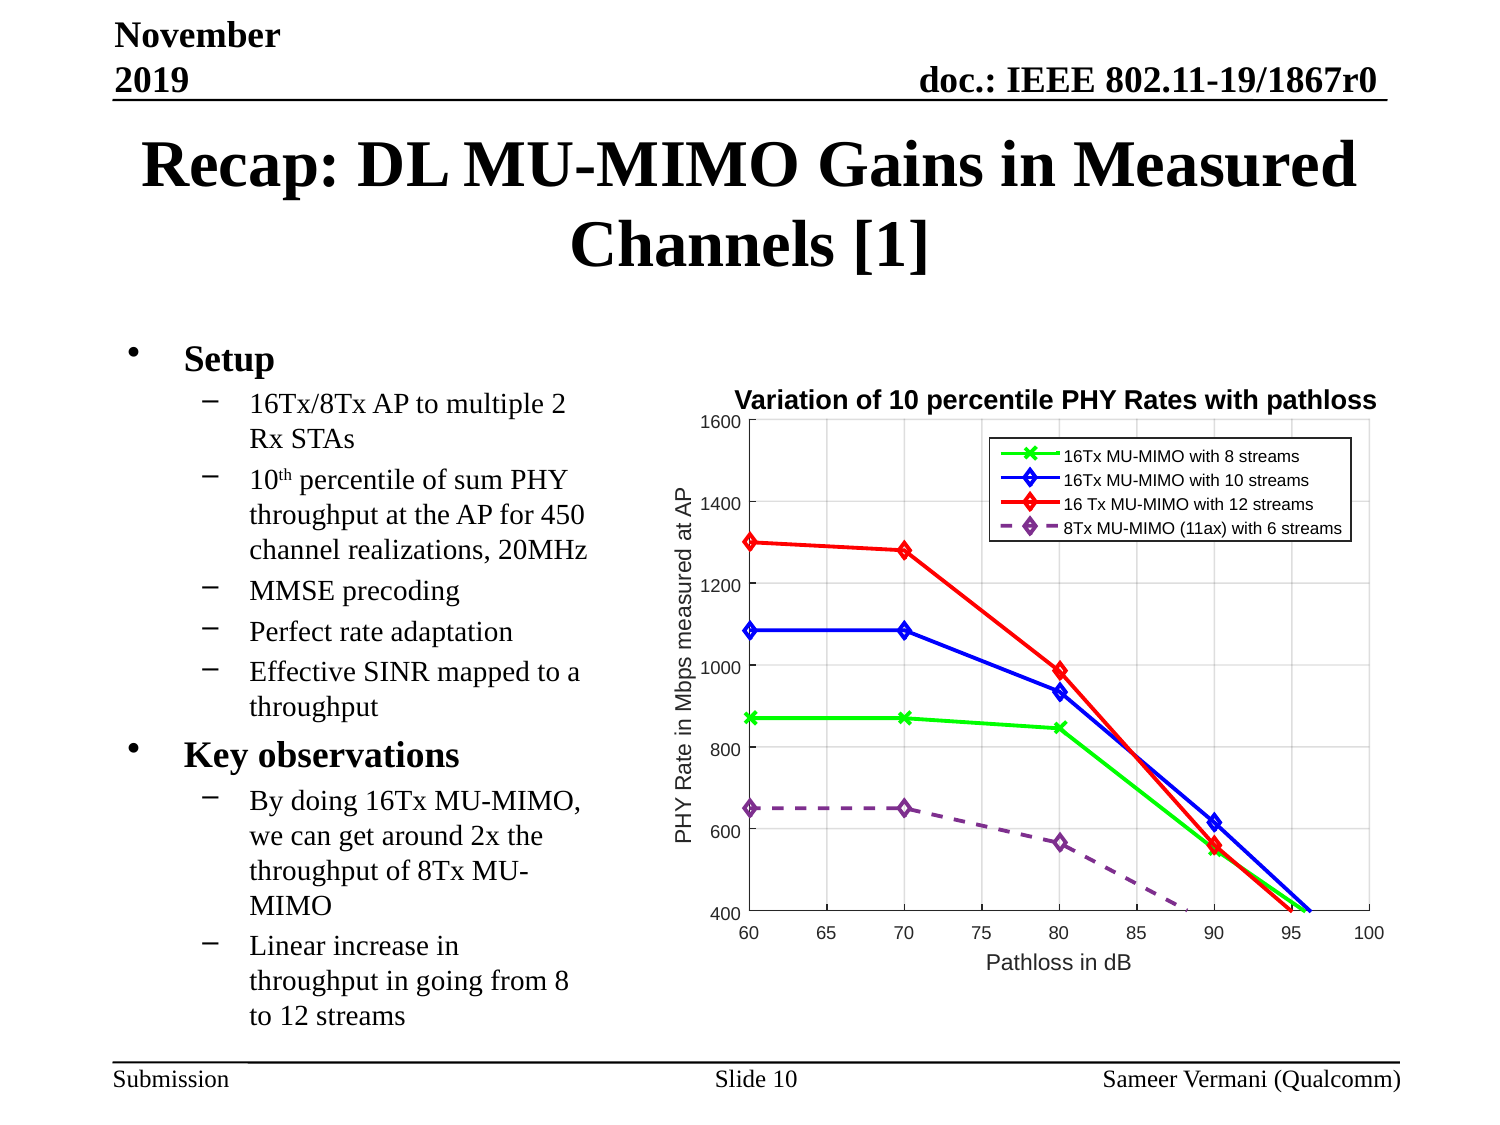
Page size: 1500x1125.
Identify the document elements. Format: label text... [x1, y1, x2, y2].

list Setup 16Tx/8Tx AP to multiple 2 Rx STAs 10th percentile of sum PHY throughput at the AP for 450 channel realizations, 20MHz MMSE precoding Perfect rate adaptation Effective SINR mapped to a throughput Key observations By doing 16Tx MU-MIMO, we can get around 2x the throughput of 8Tx MU-MIMO Linear increase in throughput in going from 8 to 12 streams [112, 326, 609, 1002]
footer Sameer Vermani (Qualcomm) [1062, 1061, 1402, 1093]
slide_number Slide 10 [712, 1061, 800, 1093]
picture [644, 374, 1444, 976]
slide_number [114, 54, 309, 101]
title Recap: DL MU-MIMO Gains in Measured Channels [1] [112, 112, 1388, 288]
